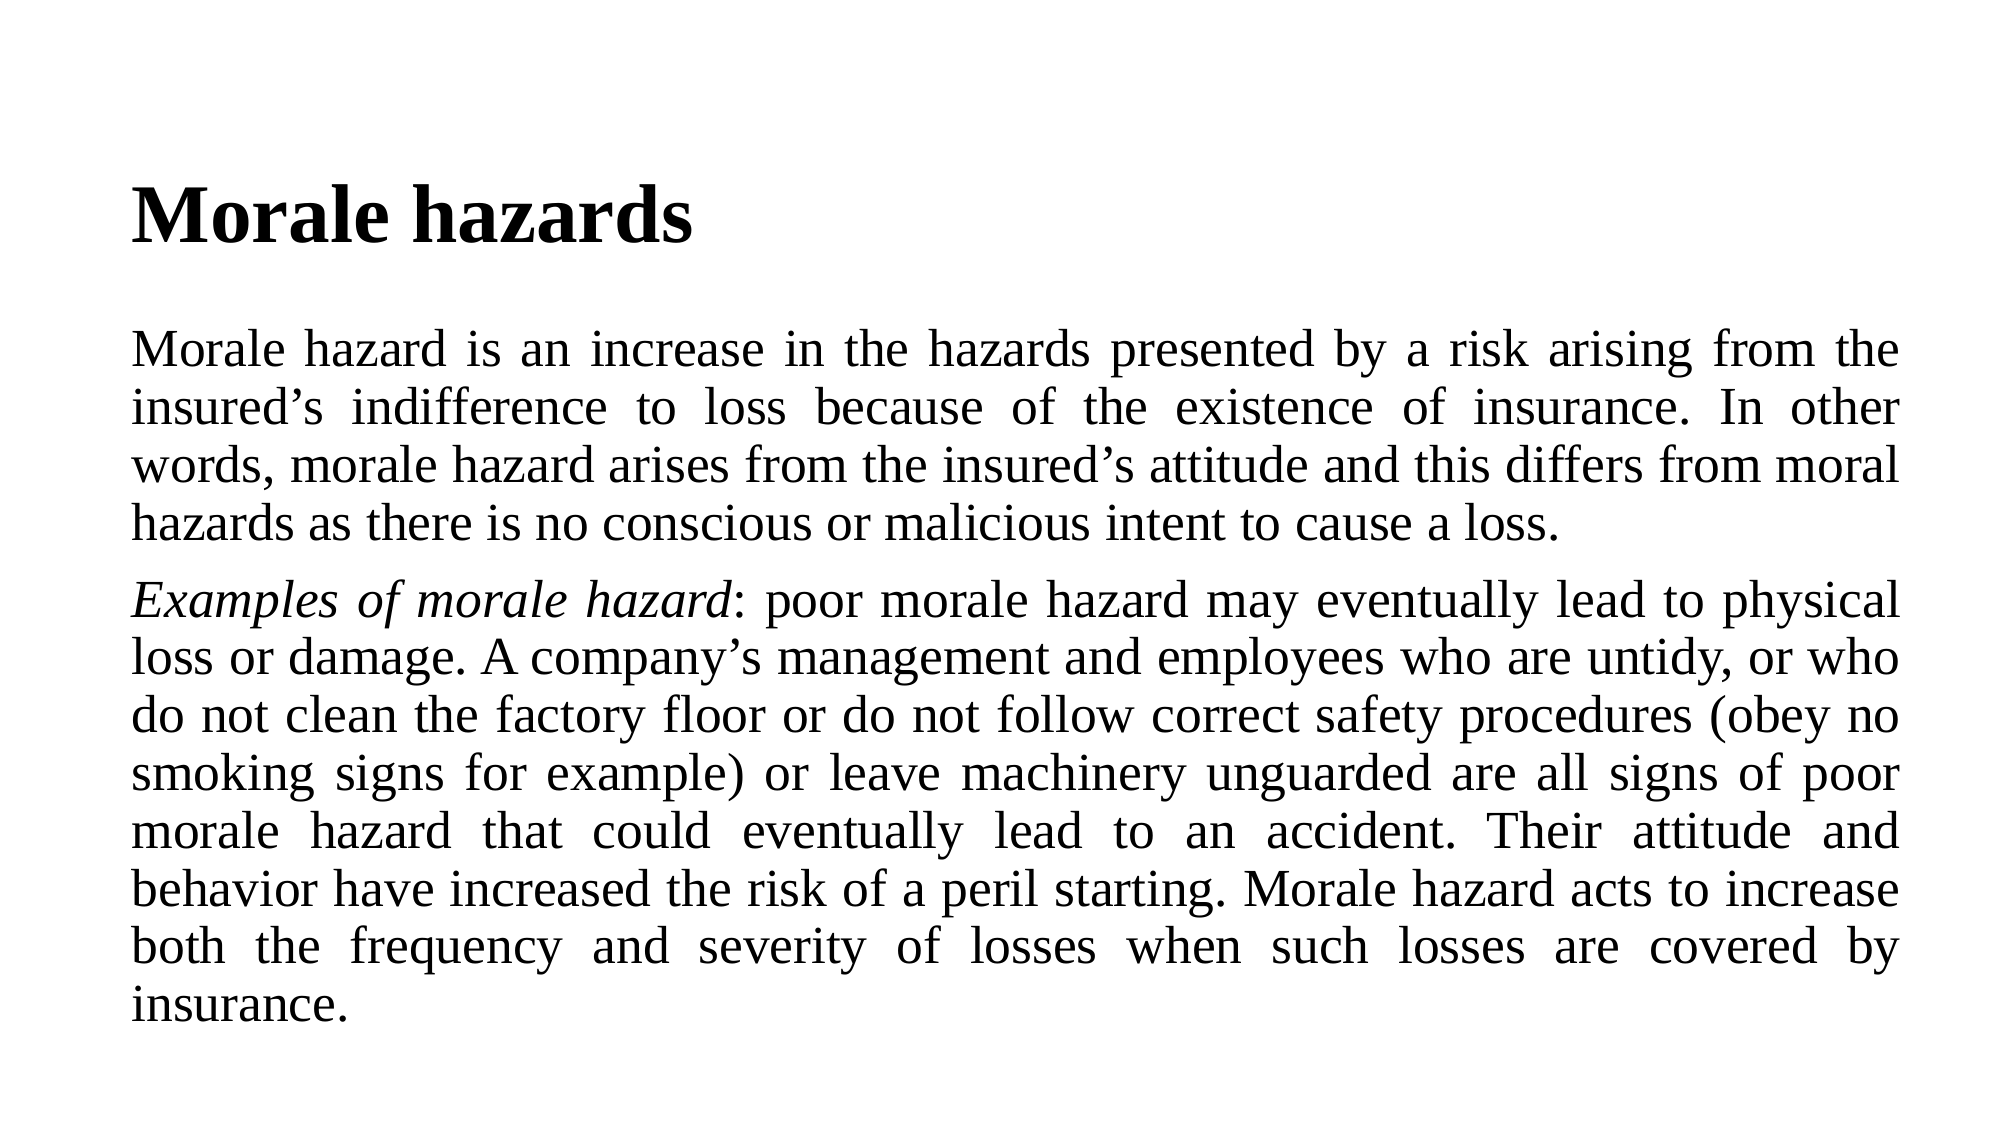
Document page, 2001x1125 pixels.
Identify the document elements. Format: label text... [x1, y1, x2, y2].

list Morale hazard is an increase in the hazards presented by a risk arising from the insured’s indifference to loss because of the existence of insurance. In other words, morale hazard arises from the insured’s attitude and this differs from moral hazards as there is no conscious or malicious intent to cause a loss. Examples of morale hazard: poor morale hazard may eventually lead to physical loss or damage. A company’s management and employees who are untidy, or who do not clean the factory floor or do not follow correct safety procedures (obey no smoking signs for example) or leave machinery unguarded are all signs of poor morale hazard that could eventually lead to an accident. Their attitude and behavior have increased the risk of a peril starting. Morale hazard acts to increase both the frequency and severity of losses when such losses are covered by insurance. [116, 312, 1917, 1046]
title Morale hazards [116, 147, 1917, 284]
